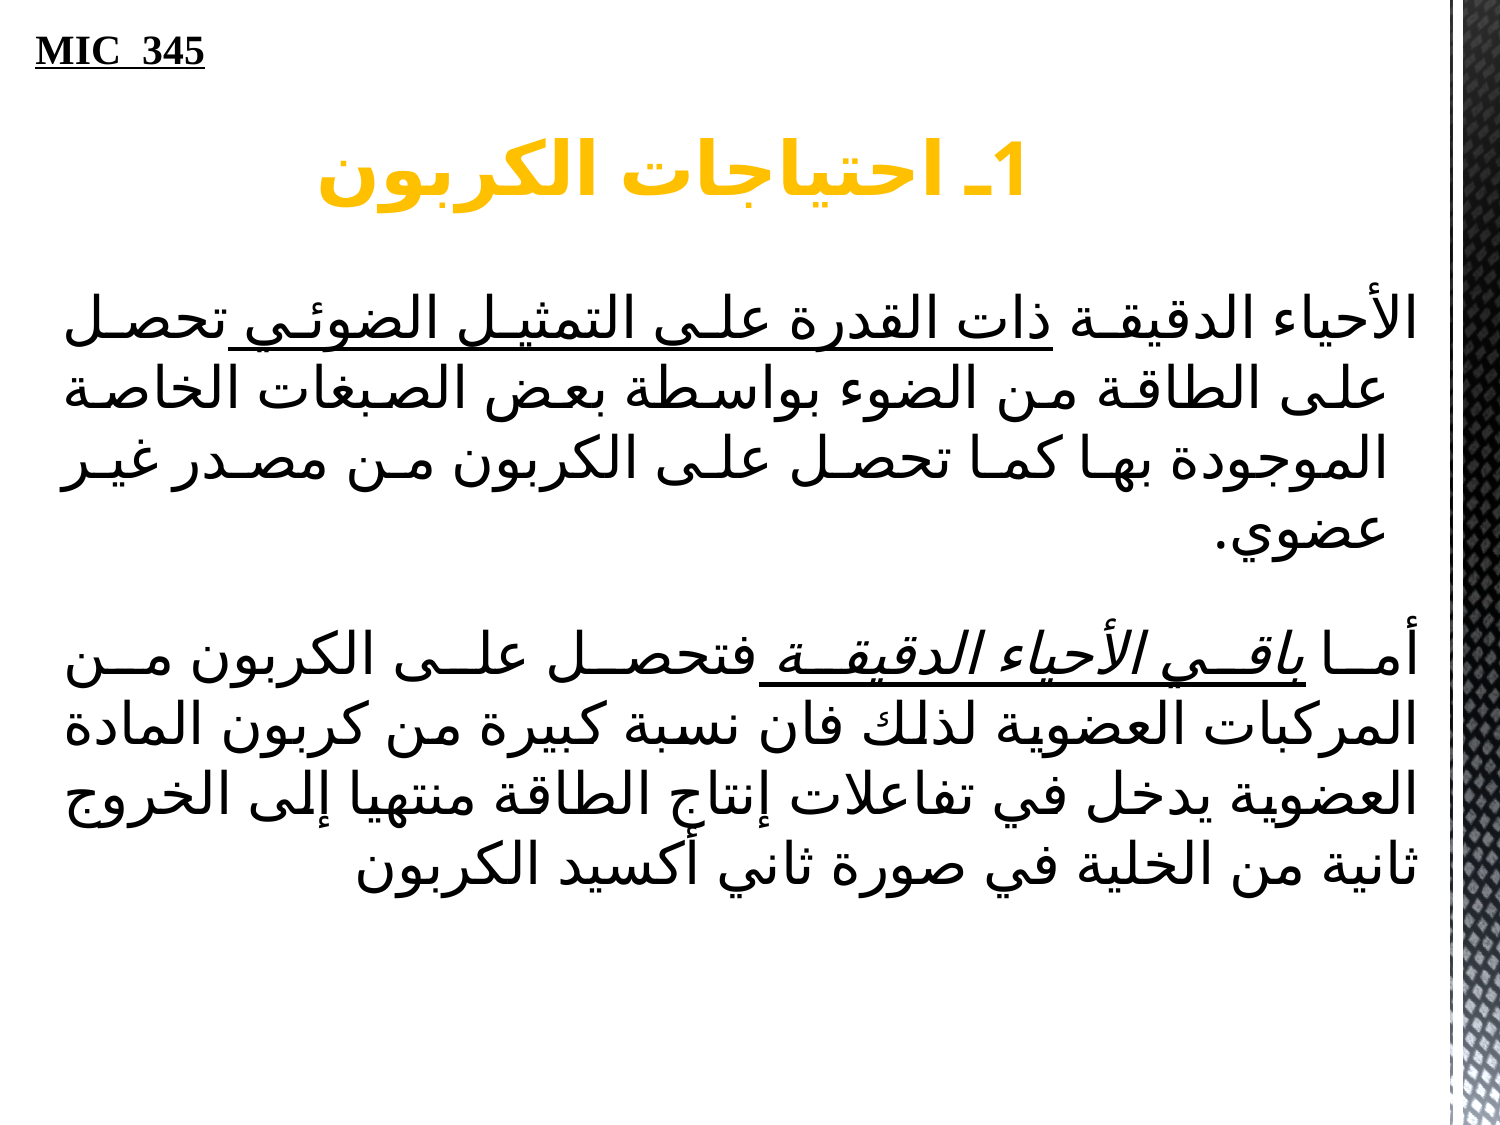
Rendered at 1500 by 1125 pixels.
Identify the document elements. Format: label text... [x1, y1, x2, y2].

text_box أما باقي الأحياء الدقيقة فتحصل على الكربون من المركبات العضوية لذلك فان نسبة كبيرة من كربون المادة العضوية يدخل في تفاعلات إنتاج الطاقة منتهيا إلى الخروج ثانية من الخلية في صورة ثاني أكسيد الكربون [48, 538, 1435, 904]
list الأحياء الدقيقة ذات القدرة على التمثيل الضوئي تحصل على الطاقة من الضوء بواسطة بعض الصبغات الخاصة الموجودة بها كما تحصل على الكربون من مصدر غير عضوي. [47, 324, 1436, 598]
picture [1447, 0, 1500, 1125]
text_box 1ـ احتياجات الكربون [194, 141, 1058, 279]
text_box MIC 345 [20, 0, 1471, 122]
